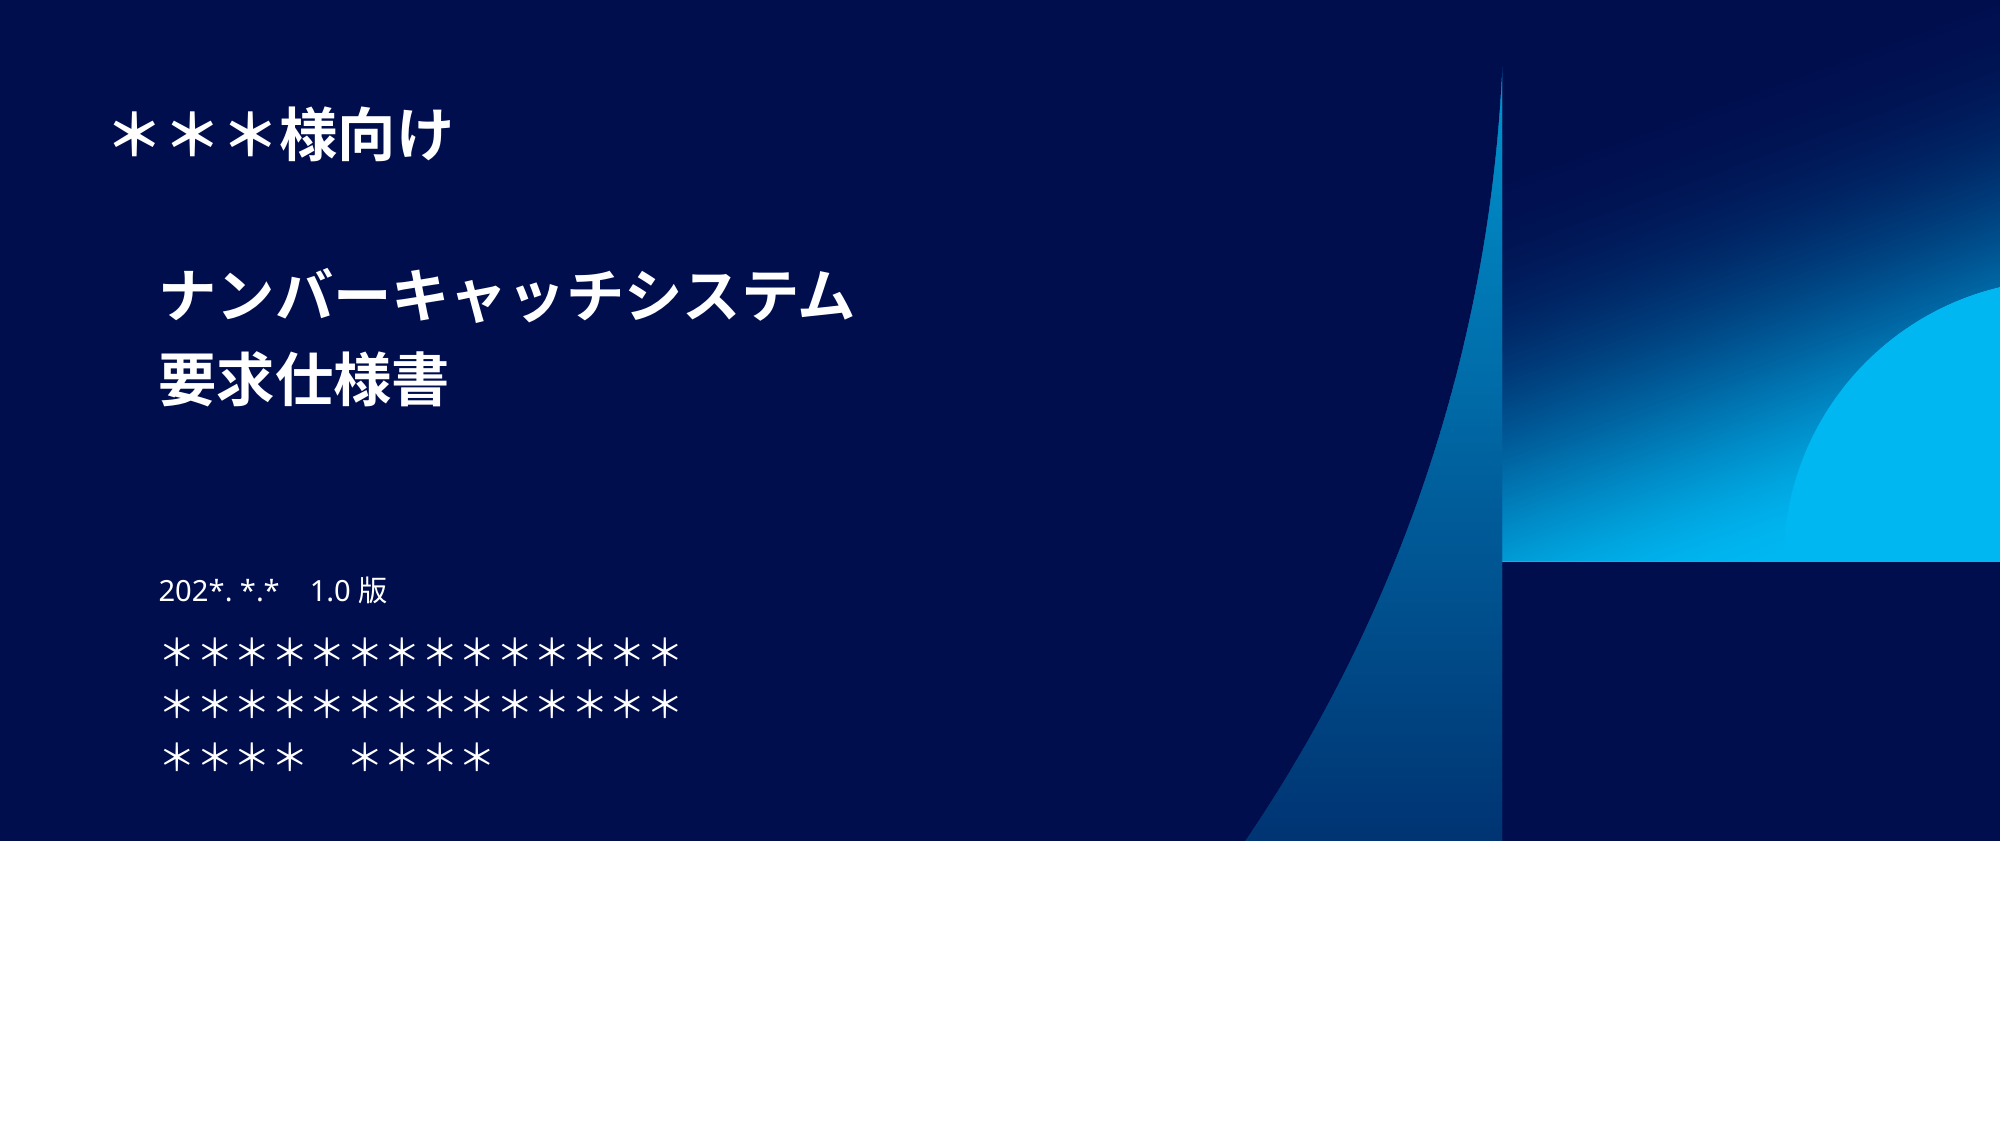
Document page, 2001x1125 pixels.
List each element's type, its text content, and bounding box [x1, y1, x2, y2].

picture [0, 0, 2000, 841]
title ナンバーキャッチシステム 要求仕様書 [143, 220, 1485, 438]
list ＊＊＊＊＊＊＊＊＊＊＊＊＊＊ ＊＊＊＊＊＊＊＊＊＊＊＊＊＊ ＊＊＊＊ ＊＊＊＊ [143, 621, 1485, 748]
text_box ＊＊＊様向け [90, 69, 1268, 182]
list 202*. *.* 1.0版 [143, 562, 1485, 615]
